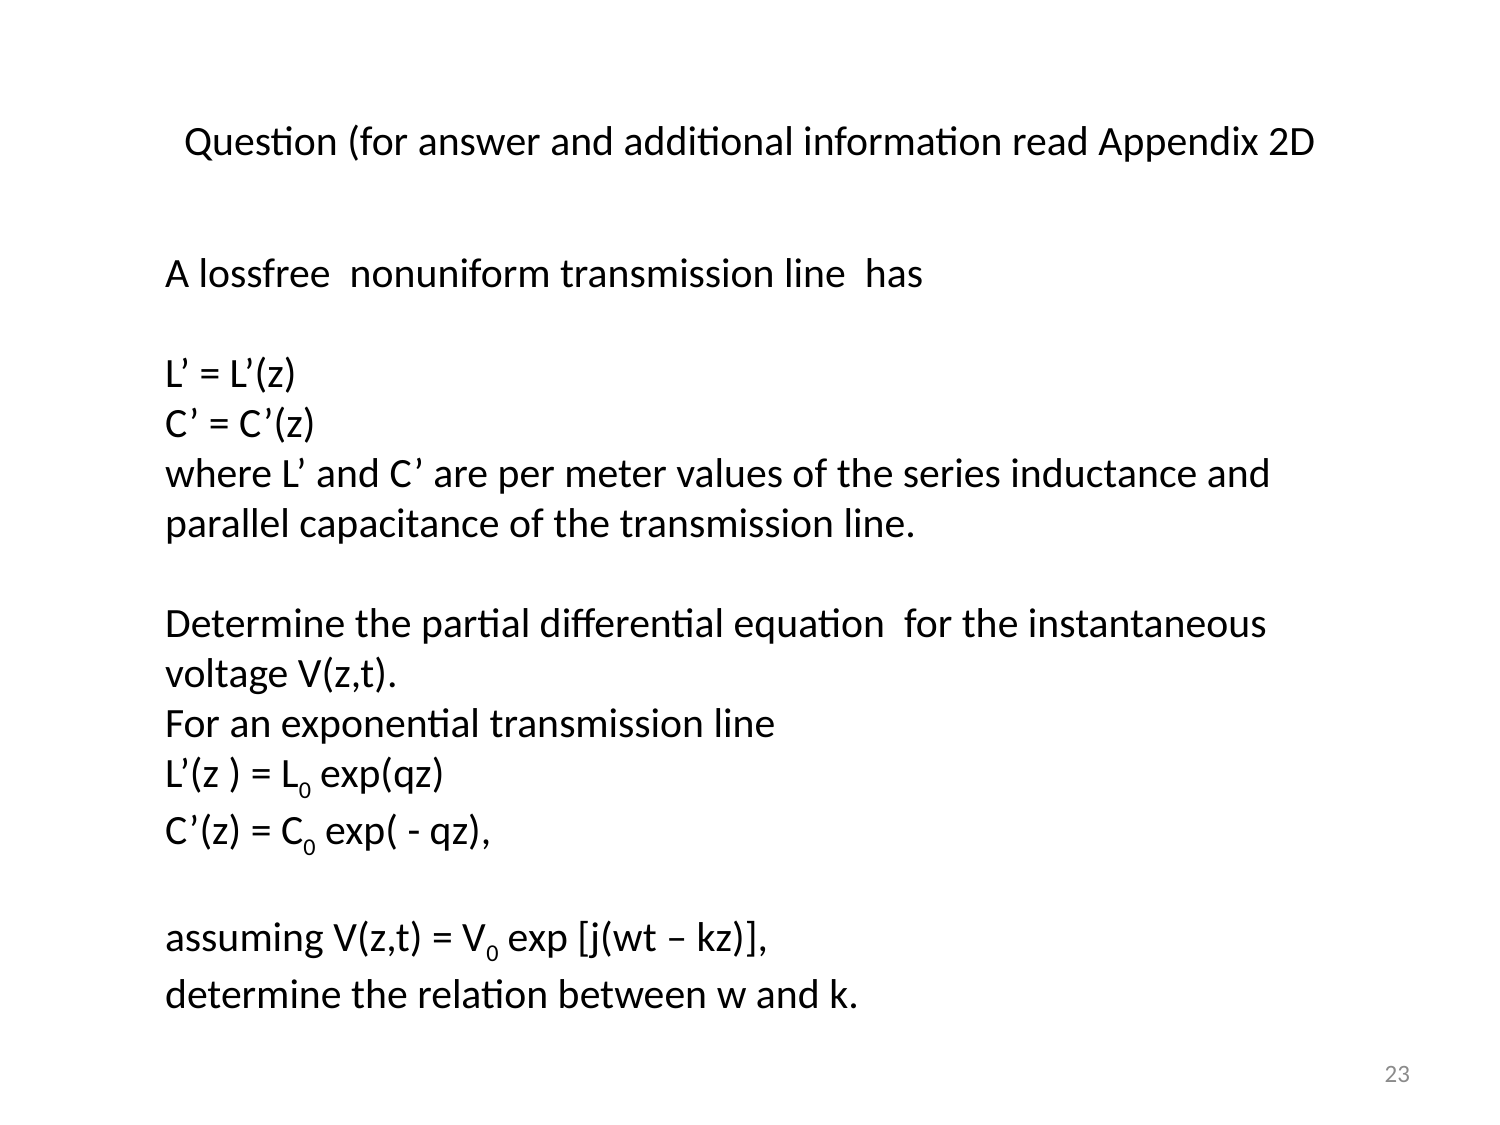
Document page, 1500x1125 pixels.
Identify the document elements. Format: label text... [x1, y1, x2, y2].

text_box A lossfree nonuniform transmission line has L’ = L’(z) C’ = C’(z) where L’ and C’ are per meter values of the series inductance and parallel capacitance of the transmission line. Determine the partial differential equation for the instantaneous voltage V(z,t). For an exponential transmission line L’(z ) = L0 exp(qz) C’(z) = C0 exp( - qz), assuming V(z,t) = V0 exp [j(wt – kz)], determine the relation between w and k. [149, 238, 1350, 1025]
title Question (for answer and additional information read Appendix 2D [75, 45, 1425, 233]
slide_number 23 [1074, 1042, 1425, 1103]
